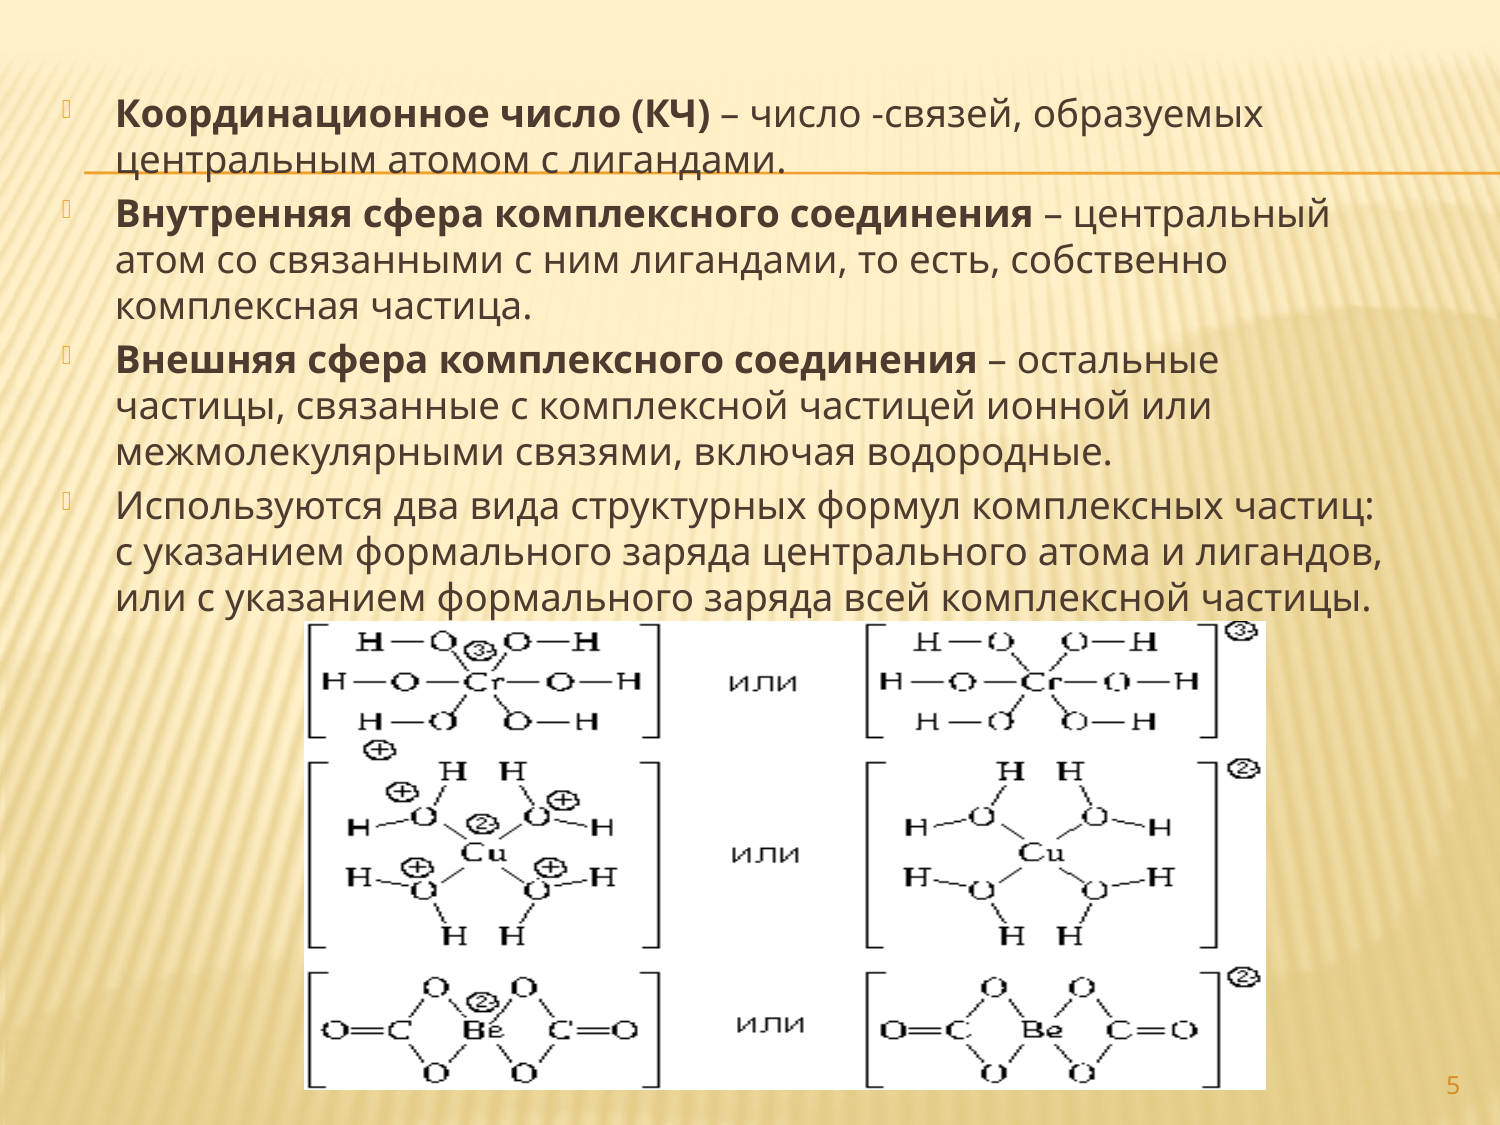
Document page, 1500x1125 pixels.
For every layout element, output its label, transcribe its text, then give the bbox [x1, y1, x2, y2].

slide_number 5 [1350, 1062, 1475, 1103]
list Координационное число (КЧ) – число -связей, образуемых центральным атомом с лигандами. Внутренняя сфера комплексного соединения – центральный атом со связанными с ним лигандами, то есть, собственно комплексная частица. Внешняя сфера комплексного соединения – остальные частицы, связанные с комплексной частицей ионной или межмолекулярными связями, включая водородные. Используются два вида структурных формул комплексных частиц: с указанием формального заряда центрального атома и лигандов, или с указанием формального заряда всей комплексной частицы. [46, 81, 1416, 645]
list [304, 620, 1266, 1091]
